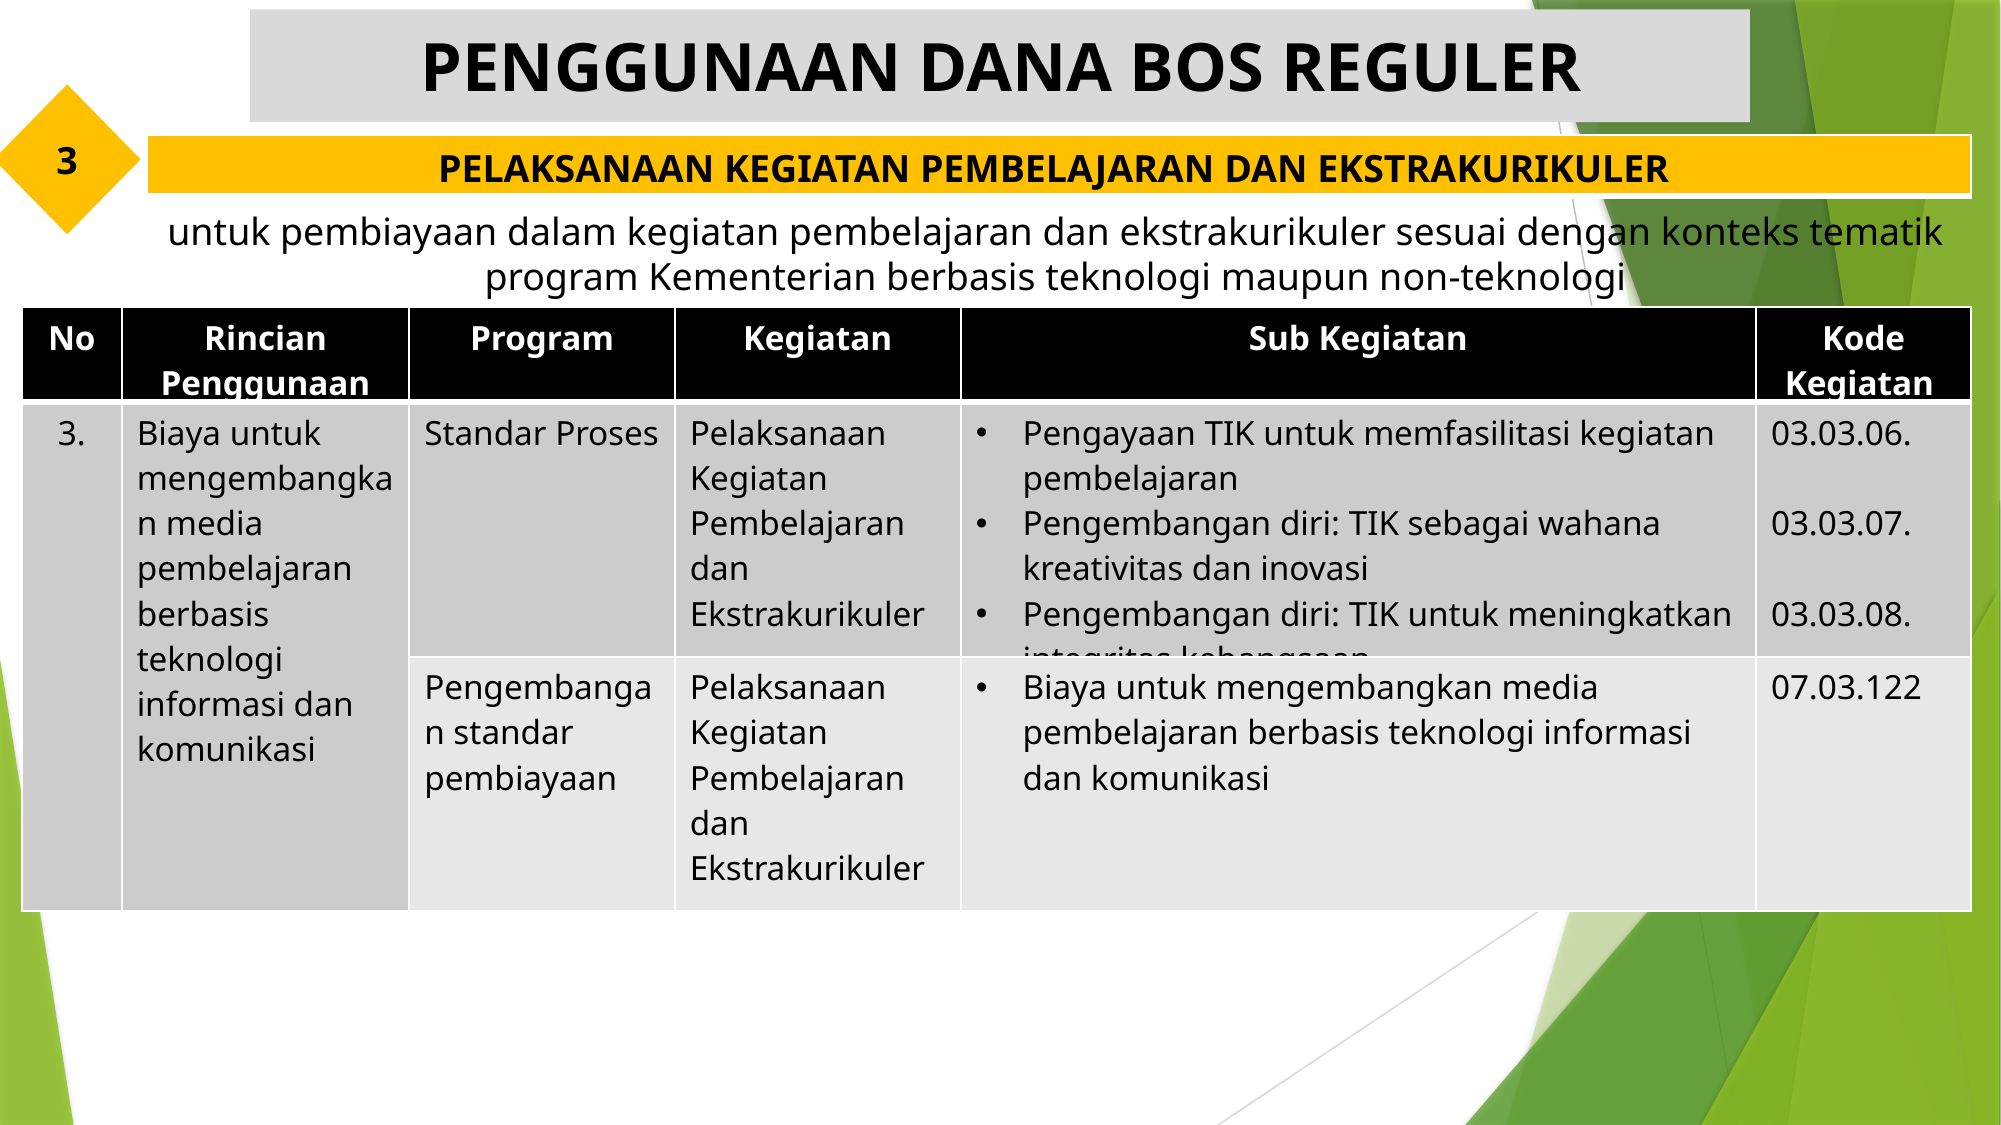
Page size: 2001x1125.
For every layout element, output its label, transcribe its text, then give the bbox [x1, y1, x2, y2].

table_cell 3. [23, 405, 121, 910]
table_header No [23, 308, 121, 399]
text_box untuk pembiayaan dalam kegiatan pembelajaran dan ekstrakurikuler sesuai dengan konteks tematik program Kementerian berbasis teknologi maupun non-teknologi [140, 200, 1972, 306]
text_box [248, 8, 1751, 124]
table_cell Biaya untuk mengembangkan media pembelajaran berbasis teknologi informasi dan komunikasi [962, 658, 1755, 910]
table_cell Pengembangan standar pembiayaan [410, 658, 674, 910]
text_box 3 [0, 82, 142, 236]
text_box PENGGUNAAN DANA BOS REGULER [252, 17, 1750, 113]
table_header Sub Kegiatan [962, 308, 1755, 399]
table_cell Pelaksanaan Kegiatan Pembelajaran dan Ekstrakurikuler [676, 405, 960, 656]
table_cell Pengayaan TIK untuk memfasilitasi kegiatan pembelajaran Pengembangan diri: TIK sebagai wahana kreativitas dan inovasi Pengembangan diri: TIK untuk meningkatkan integritas kebangsaan [962, 405, 1755, 656]
table_header Program [410, 308, 674, 399]
table_cell 07.03.122 [1757, 658, 1970, 910]
table_cell Pelaksanaan Kegiatan Pembelajaran dan Ekstrakurikuler [676, 658, 960, 910]
table_header Kode Kegiatan [1757, 308, 1970, 399]
table_cell Standar Proses [410, 405, 674, 656]
table_cell Biaya untuk mengembangkan media pembelajaran berbasis teknologi informasi dan komunikasi [123, 405, 408, 910]
table_cell 03.03.06. 03.03.07. 03.03.08. [1757, 405, 1970, 656]
table_header Kegiatan [676, 308, 960, 399]
table_header PELAKSANAAN KEGIATAN PEMBELAJARAN DAN EKSTRAKURIKULER [148, 136, 1970, 193]
table_header Rincian Penggunaan [123, 308, 408, 399]
